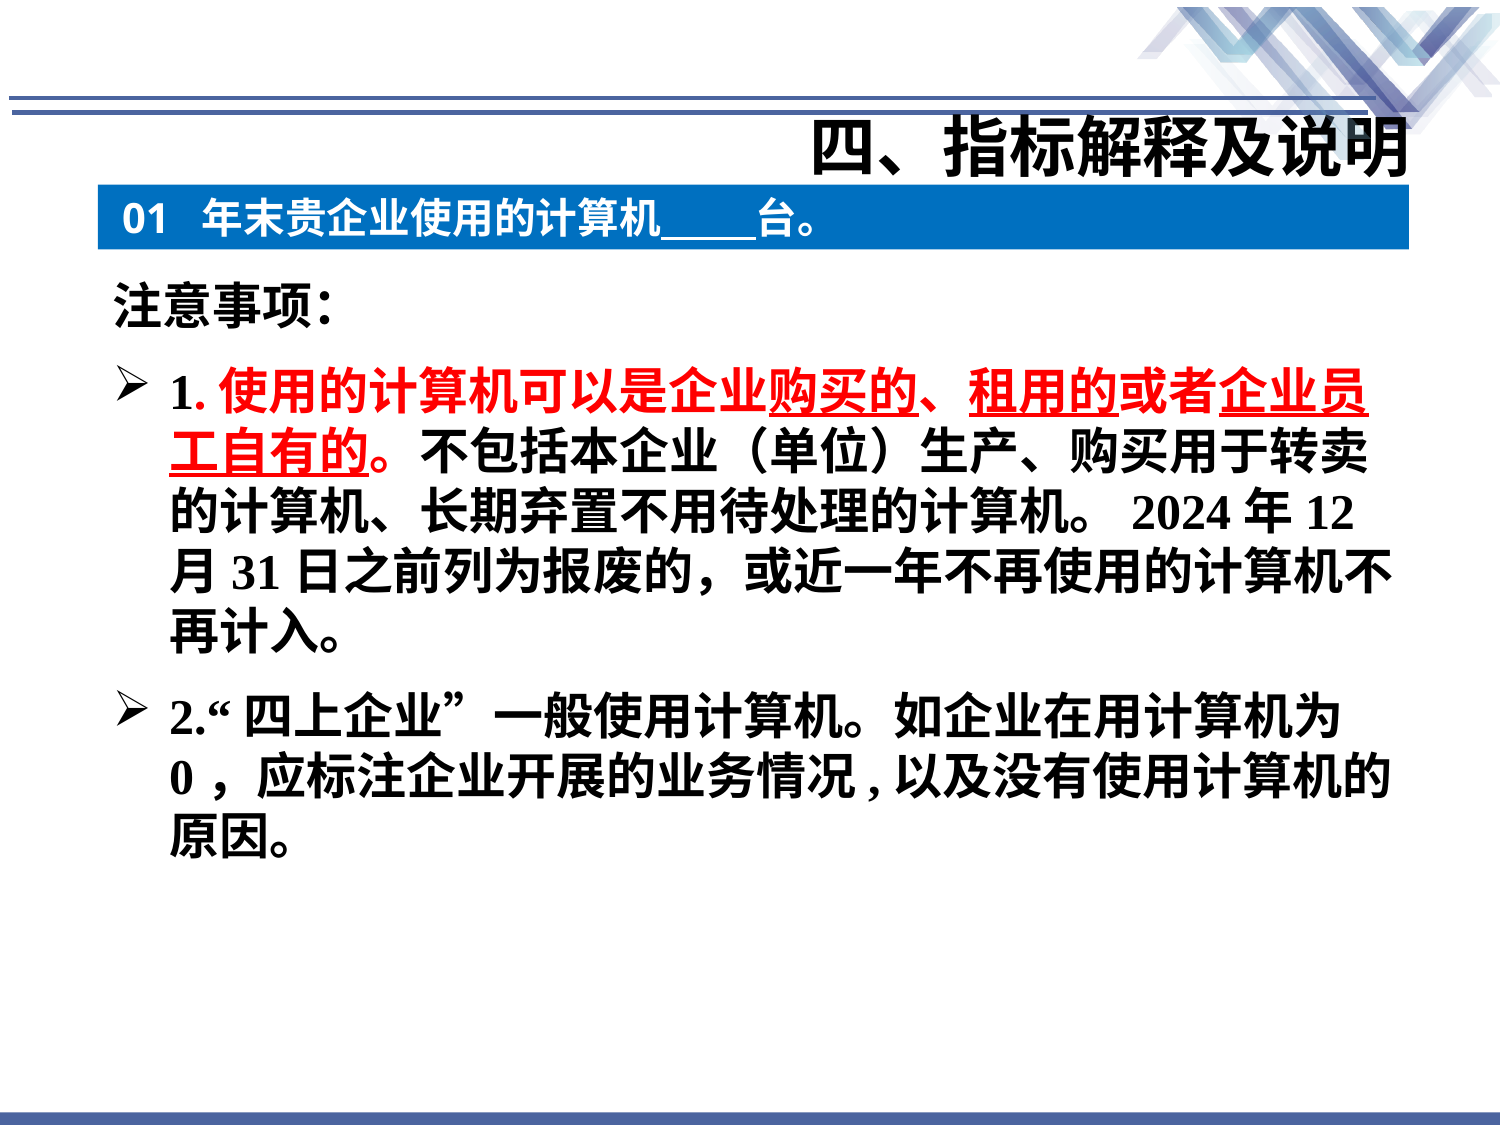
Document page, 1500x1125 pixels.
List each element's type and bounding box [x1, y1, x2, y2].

text_box [0, 7, 1500, 1125]
